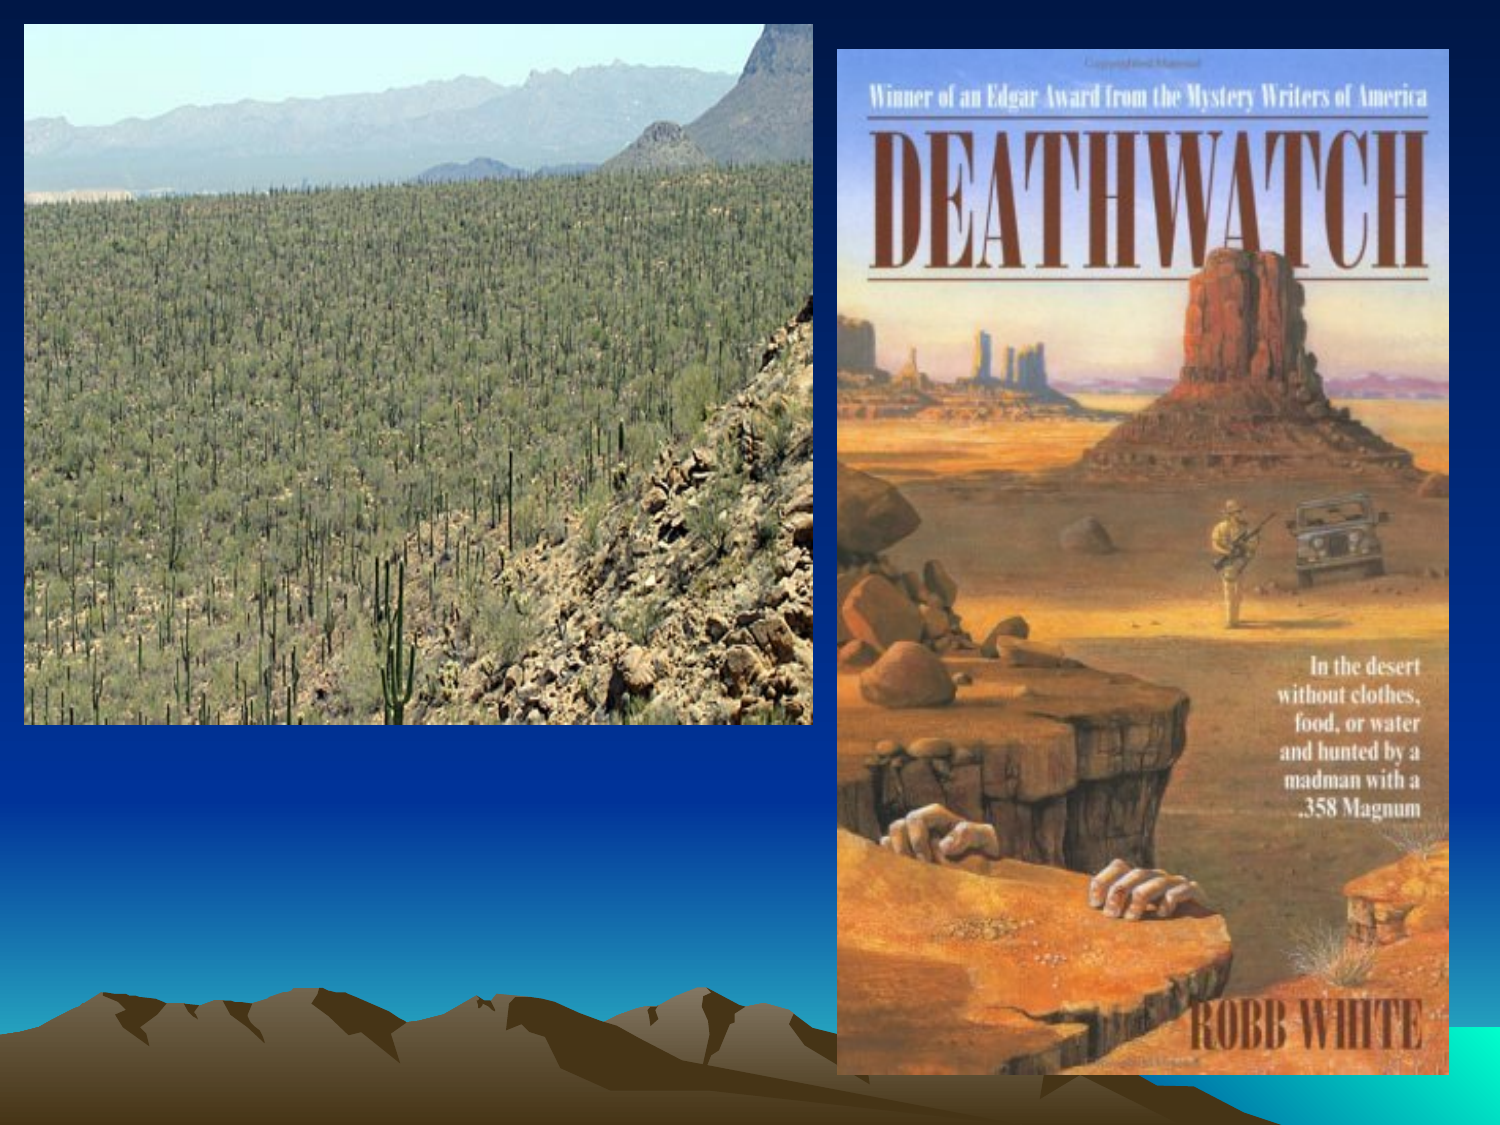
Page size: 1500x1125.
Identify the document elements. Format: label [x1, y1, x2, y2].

list [24, 24, 813, 726]
list [837, 49, 1449, 1076]
